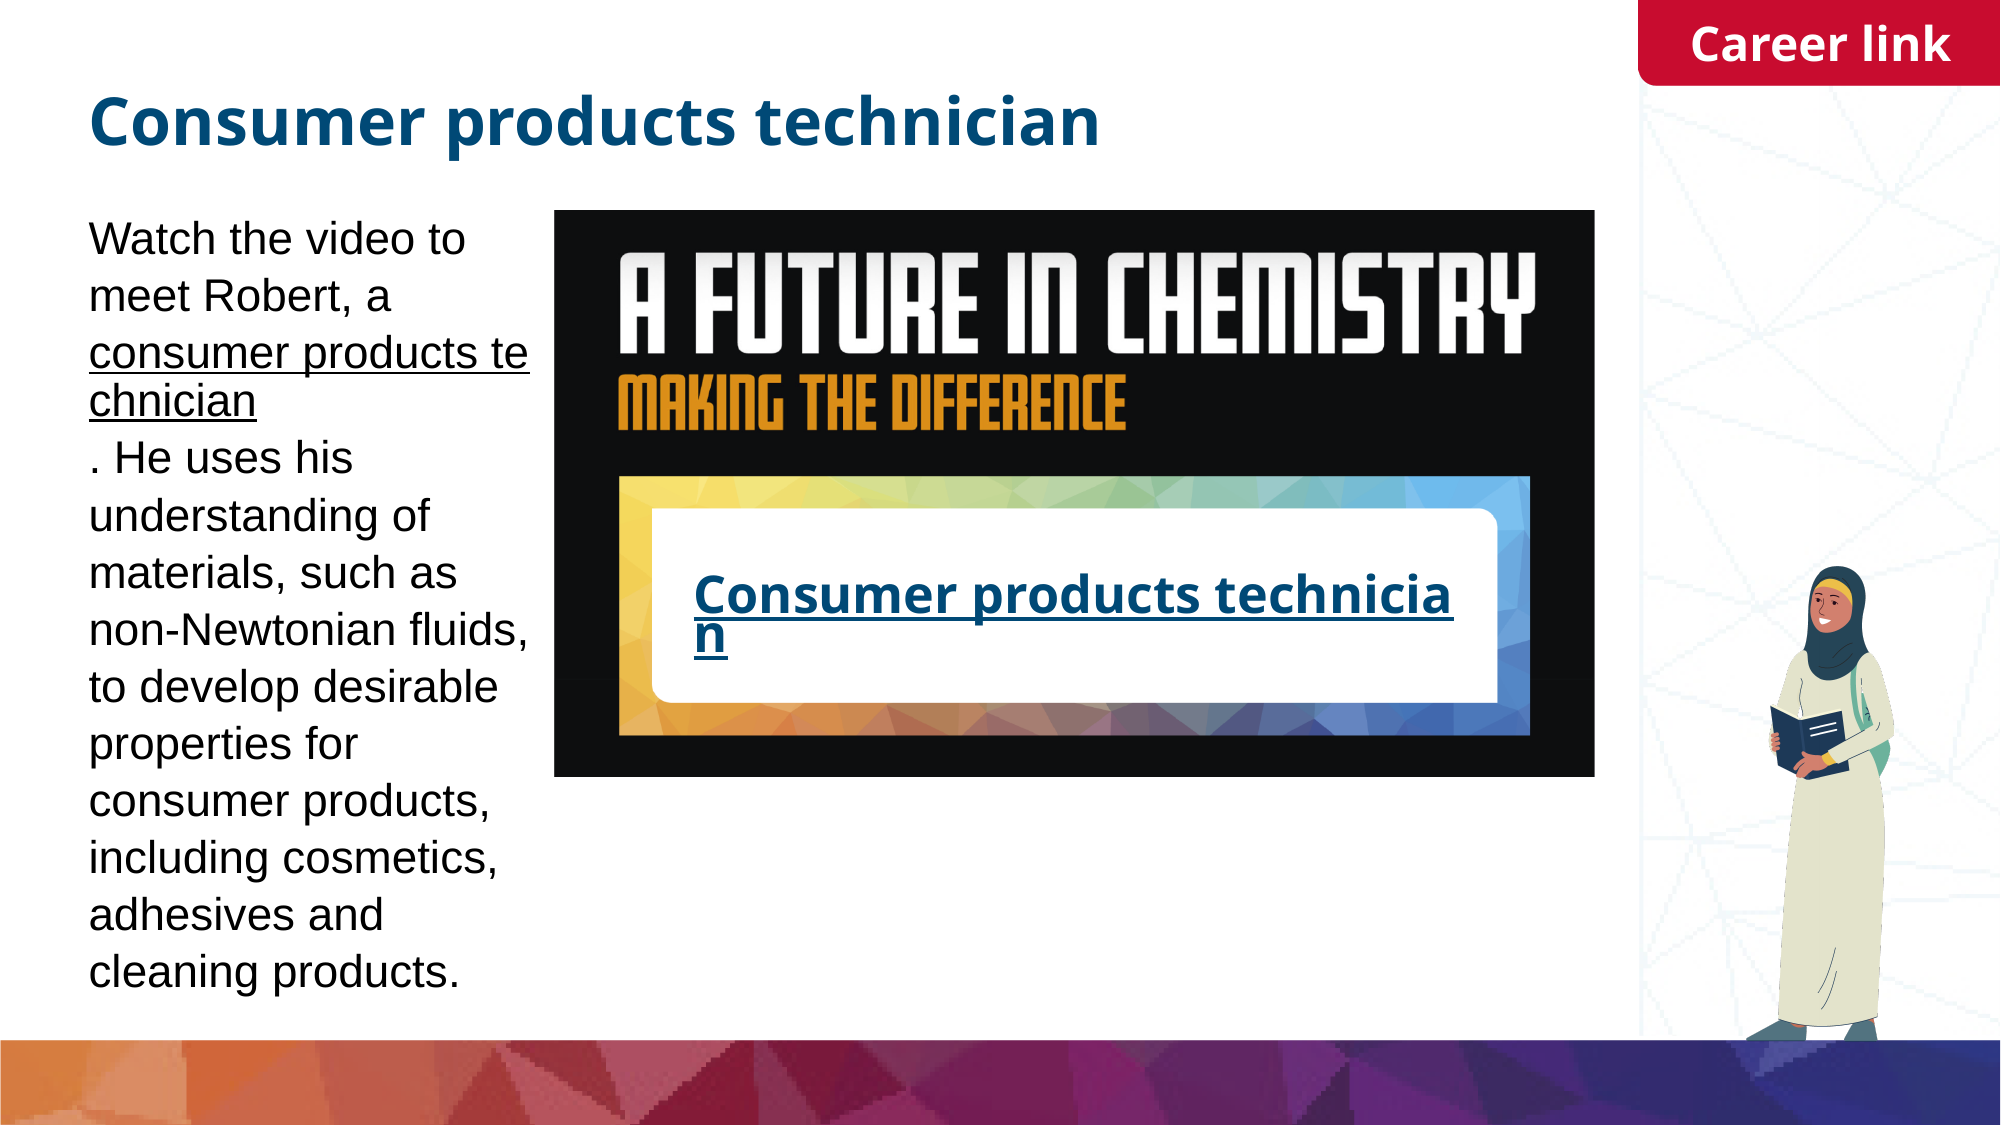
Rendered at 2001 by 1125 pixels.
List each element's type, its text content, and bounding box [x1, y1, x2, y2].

picture [554, 210, 1595, 778]
picture [0, 0, 2001, 1125]
title Consumer products technician [88, 88, 1565, 161]
list Watch the video to meet Robert, a consumer products technician. He uses his understanding of materials, such as non-Newtonian fluids, to develop desirable properties for consumer products, including cosmetics, adhesives and cleaning products. [88, 206, 532, 945]
